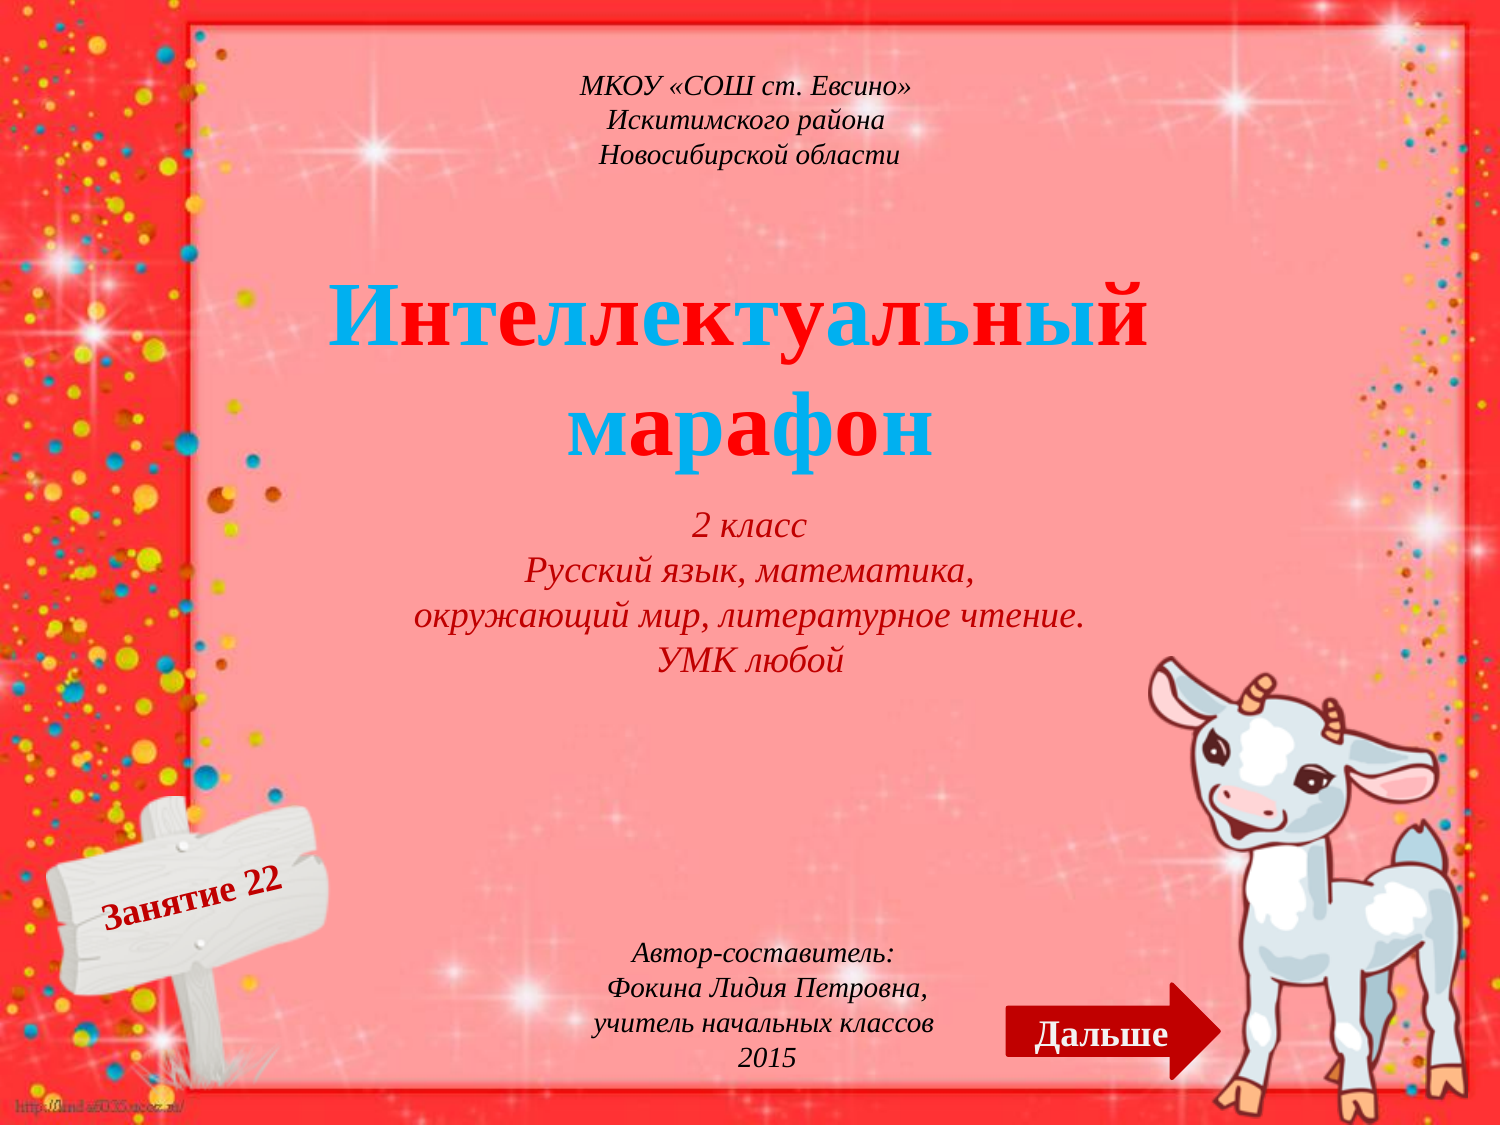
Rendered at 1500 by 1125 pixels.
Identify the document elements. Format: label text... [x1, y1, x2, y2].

text_box Дальше [1005, 982, 1221, 1081]
text_box 2 класс Русский язык, математика, окружающий мир, литературное чтение. УМК любой [398, 492, 1102, 687]
picture [0, 0, 1500, 1125]
text_box Автор-составитель: Фокина Лидия Петровна, учитель начальных классов 2015 [433, 925, 1102, 1081]
text_box МКОУ «СОШ ст. Евсино» Искитимского района Новосибирской области [515, 58, 985, 179]
text_box Интеллектуальный марафон [281, 246, 1219, 481]
